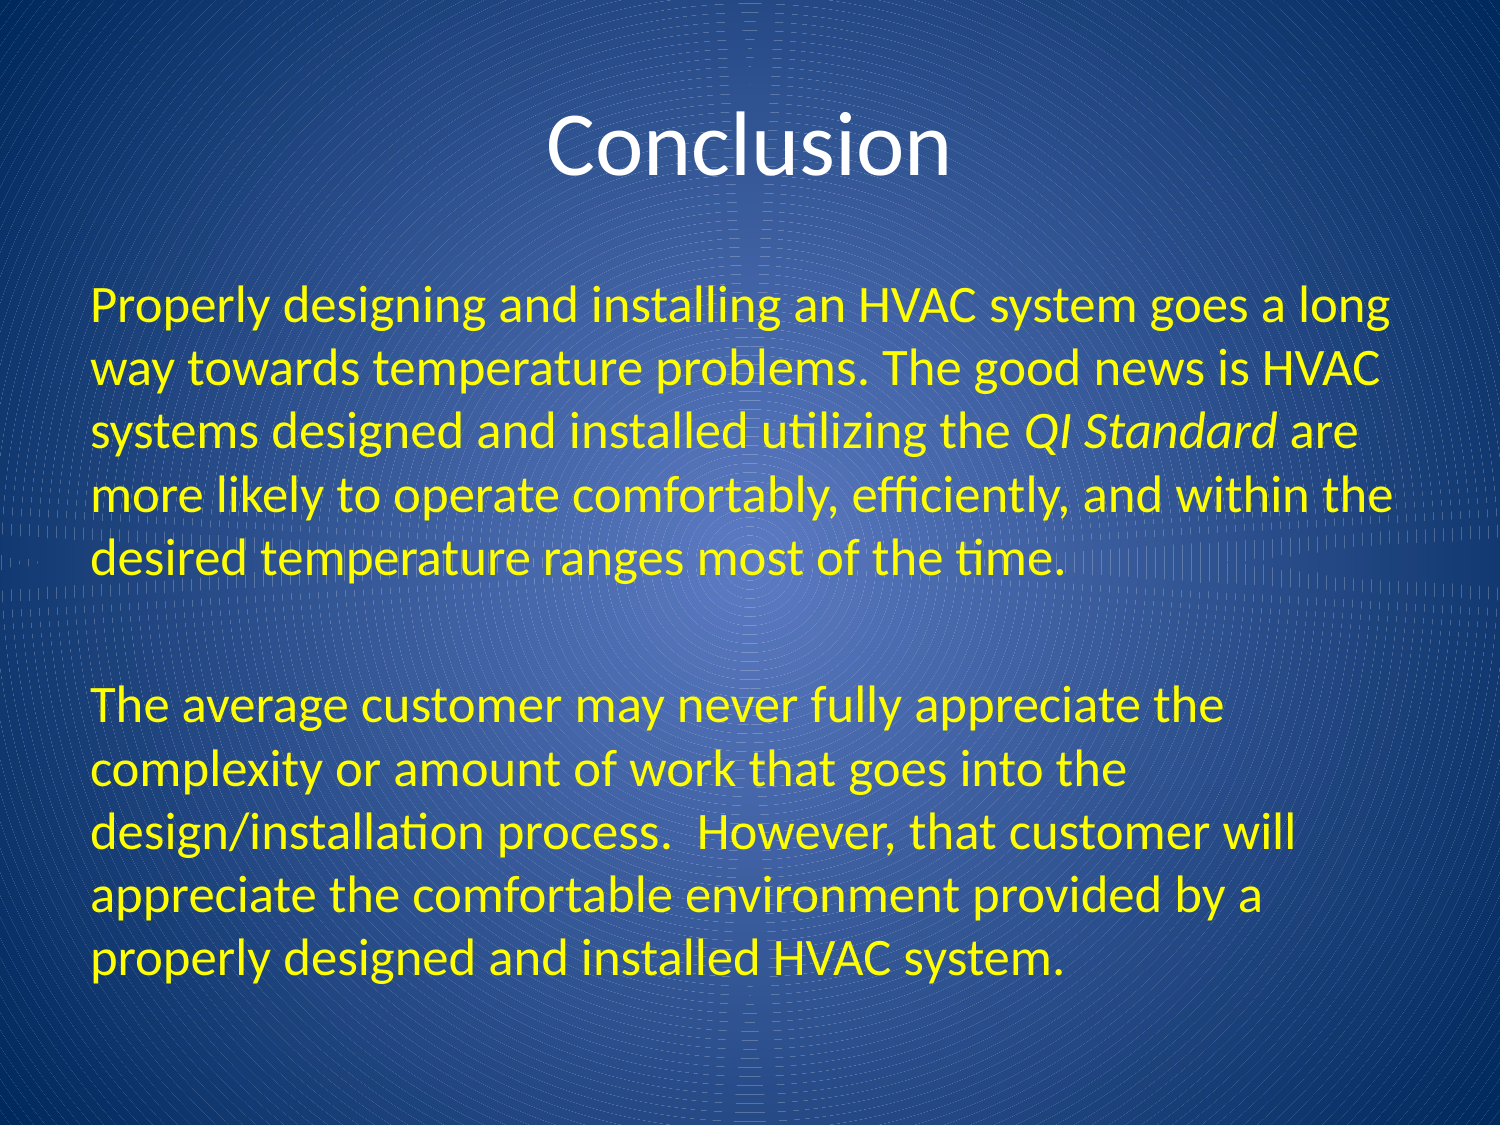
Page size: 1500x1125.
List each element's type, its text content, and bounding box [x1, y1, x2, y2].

title Conclusion [75, 45, 1425, 233]
list Properly designing and installing an HVAC system goes a long way towards temperature problems. The good news is HVAC systems designed and installed utilizing the QI Standard are more likely to operate comfortably, efficiently, and within the desired temperature ranges most of the time. The average customer may never fully appreciate the complexity or amount of work that goes into the design/installation process. However, that customer will appreciate the comfortable environment provided by a properly designed and installed HVAC system. [75, 262, 1425, 1005]
